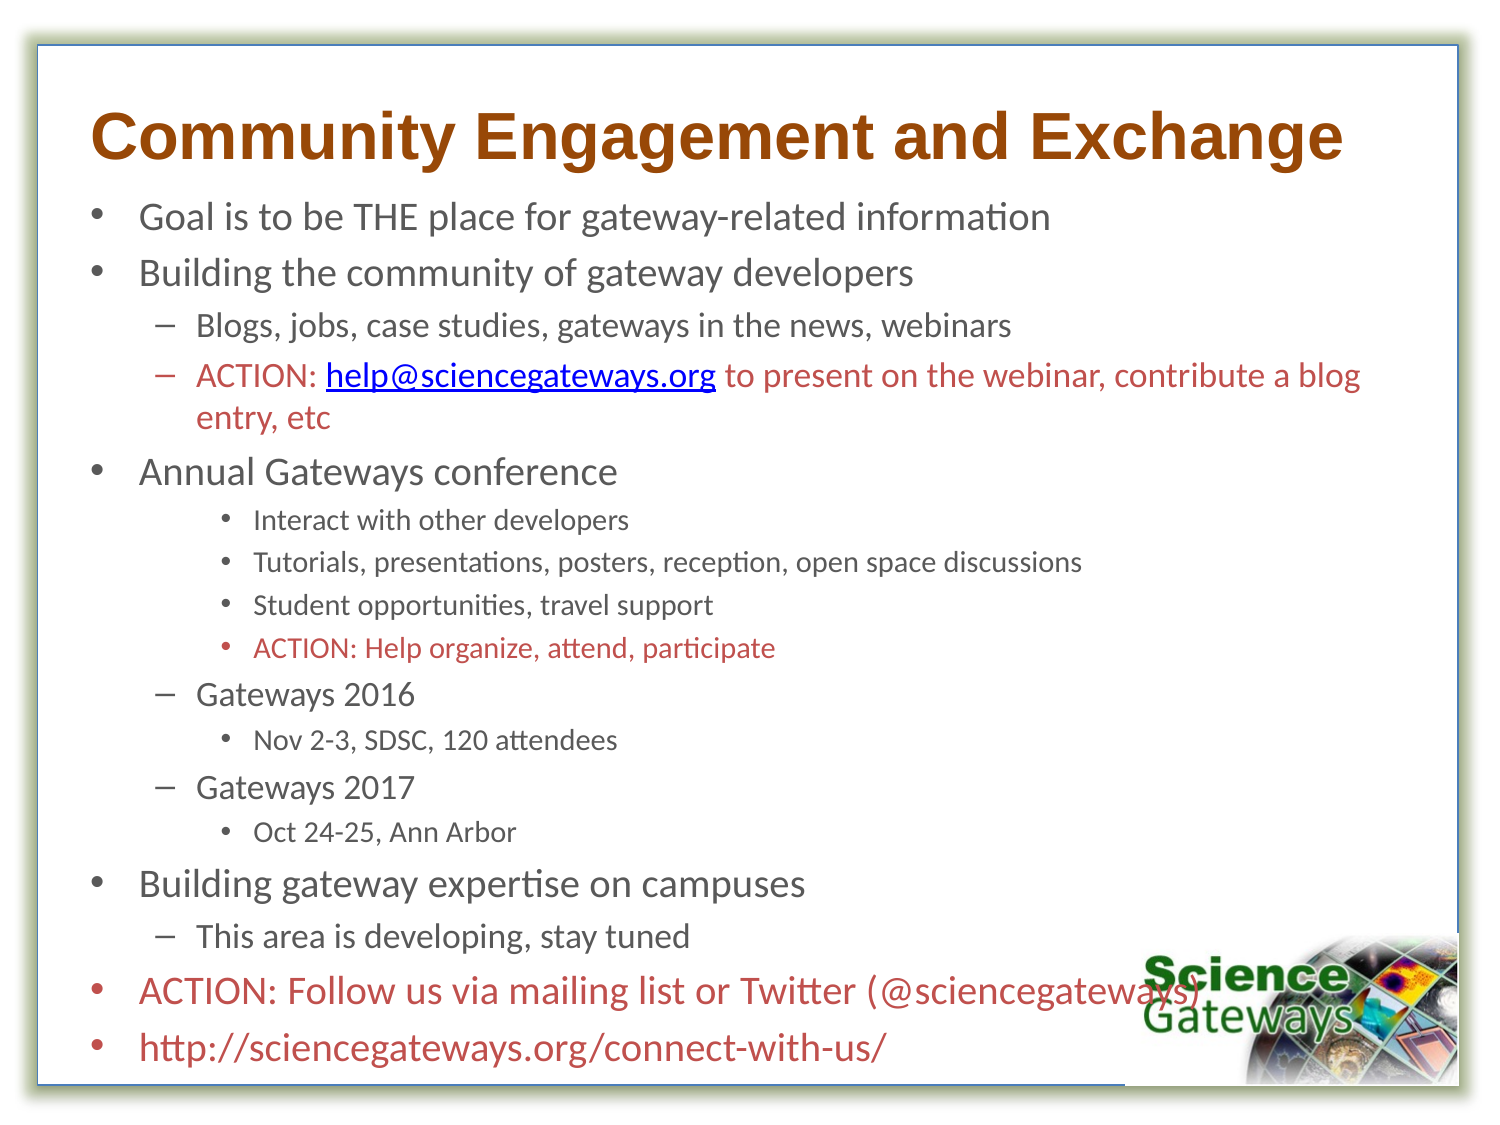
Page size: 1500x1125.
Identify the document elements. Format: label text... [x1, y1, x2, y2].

list Goal is to be THE place for gateway-related information Building the community of gateway developers Blogs, jobs, case studies, gateways in the news, webinars ACTION: help@sciencegateways.org to present on the webinar, contribute a blog entry, etc Annual Gateways conference Interact with other developers Tutorials, presentations, posters, reception, open space discussions Student opportunities, travel support ACTION: Help organize, attend, participate Gateways 2016 Nov 2-3, SDSC, 120 attendees Gateways 2017 Oct 24-25, Ann Arbor Building gateway expertise on campuses This area is developing, stay tuned ACTION: Follow us via mailing list or Twitter (@sciencegateways) http://sciencegateways.org/connect-with-us/ [75, 181, 1425, 1077]
picture [1125, 933, 1459, 1086]
title Community Engagement and Exchange [75, 28, 1425, 181]
